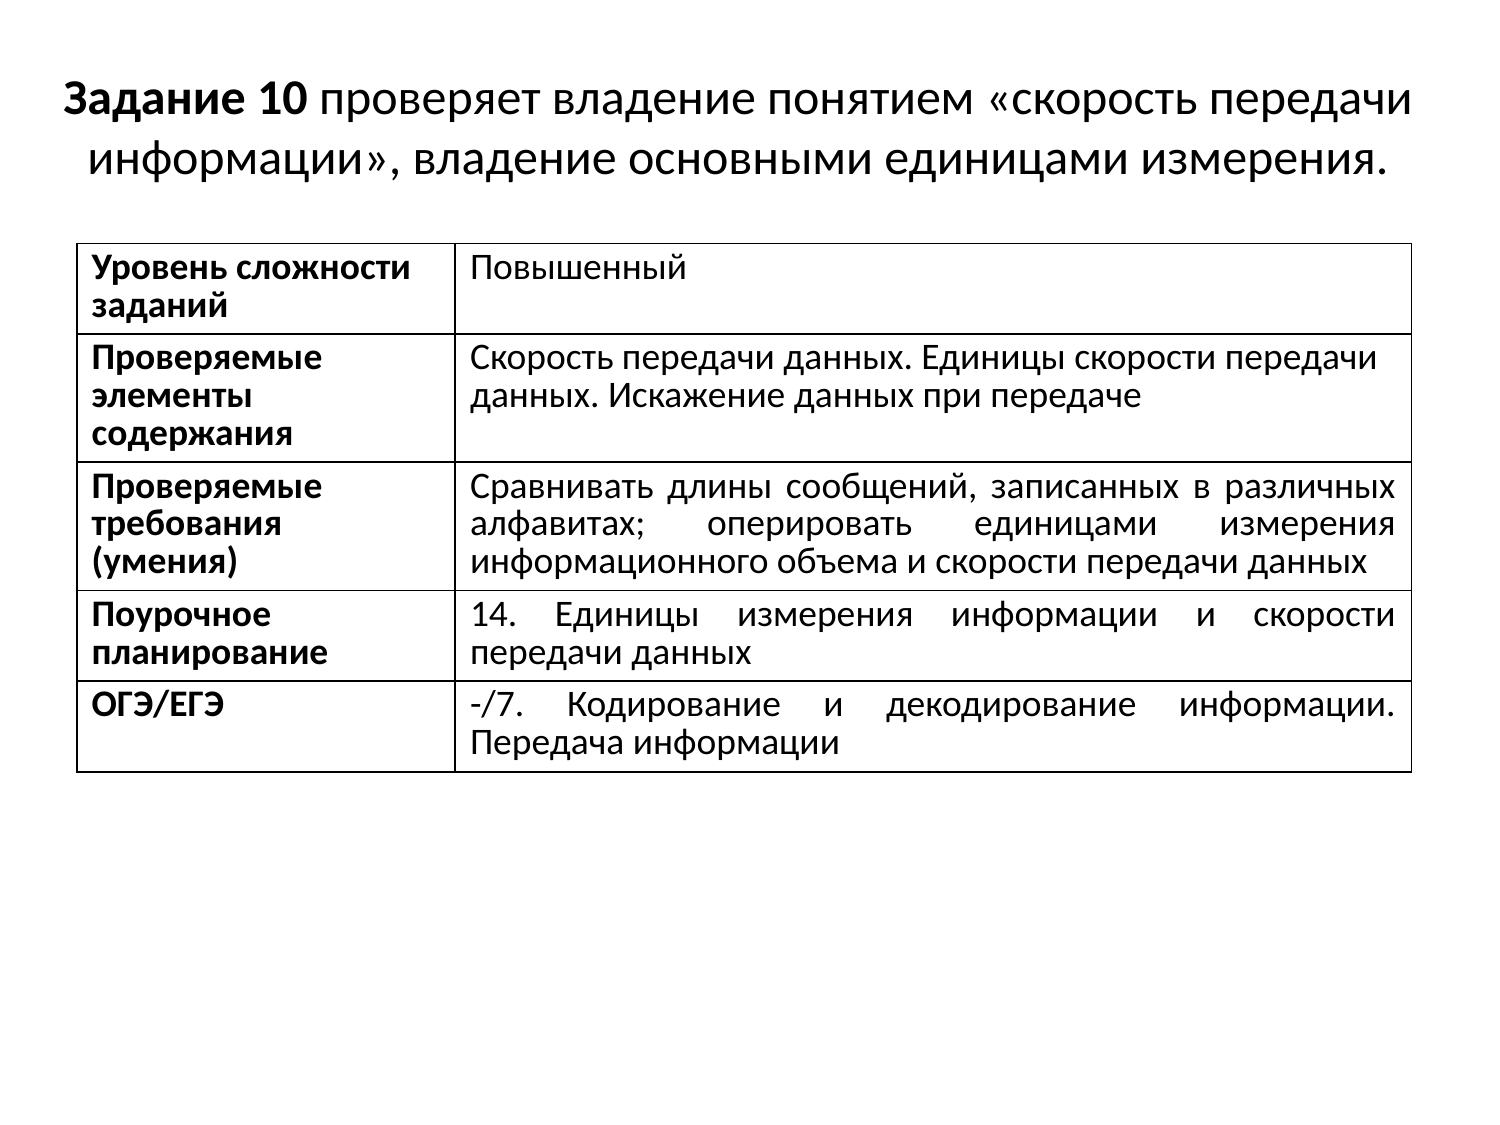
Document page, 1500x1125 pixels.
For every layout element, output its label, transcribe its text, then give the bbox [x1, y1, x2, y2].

table_cell Скорость передачи данных. Единицы скорости передачи данных. Искажение данных при передаче [456, 335, 1411, 461]
table_header Повышенный [456, 244, 1411, 333]
table_cell Проверяемые требования (умения) [78, 463, 454, 590]
table_cell -/7. Кодирование и декодирование информации. Передача информации [456, 682, 1411, 771]
table_cell Поурочное планирование [78, 591, 454, 680]
table_cell 14. Единицы измерения информации и скорости передачи данных [456, 591, 1411, 680]
table_cell ОГЭ/ЕГЭ [78, 682, 454, 771]
table_cell Сравнивать длины сообщений, записанных в различных алфавитах; оперировать единицами измерения информационного объема и скорости передачи данных [456, 463, 1411, 590]
table_cell Проверяемые элементы содержания [78, 335, 454, 461]
title Задание 10 проверяет владение понятием «скорость передачи информации», владение основными единицами измерения. [41, 30, 1436, 219]
table_header Уровень сложности заданий [78, 244, 454, 333]
